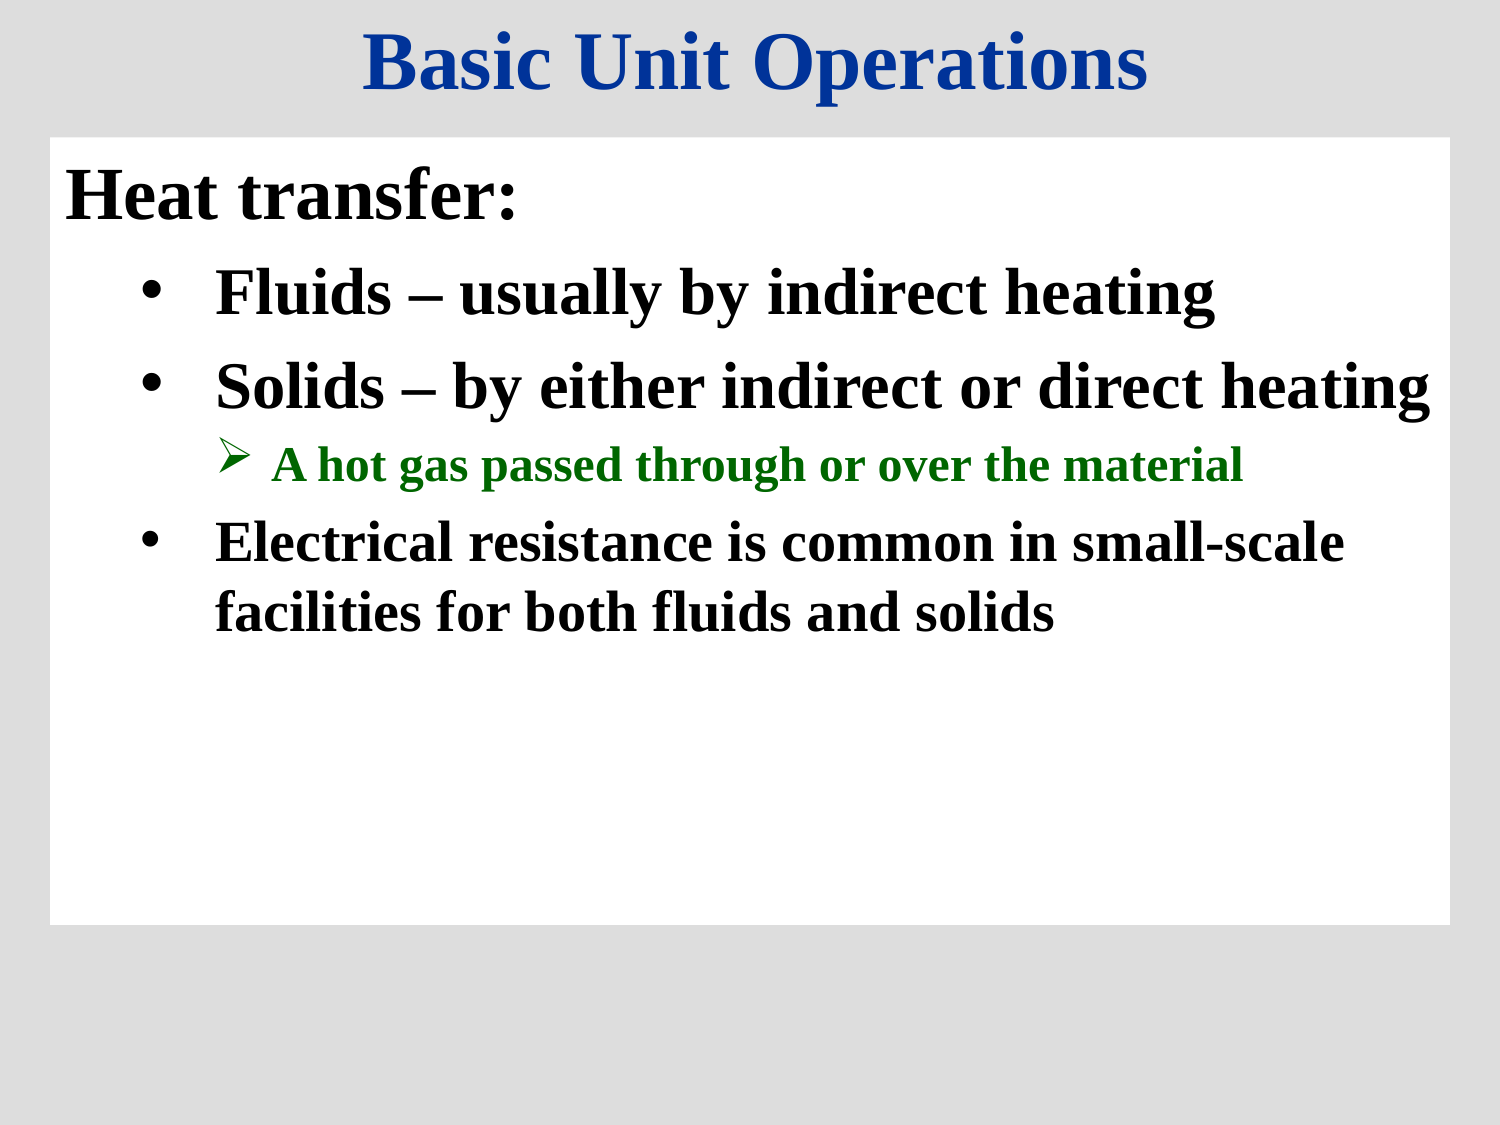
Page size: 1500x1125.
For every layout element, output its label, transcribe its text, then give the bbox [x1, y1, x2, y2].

title Basic Unit Operations [50, 0, 1463, 113]
subtitle Heat transfer: Fluids – usually by indirect heating Solids – by either indirect or direct heating A hot gas passed through or over the material Electrical resistance is common in small-scale facilities for both fluids and solids [50, 137, 1450, 925]
